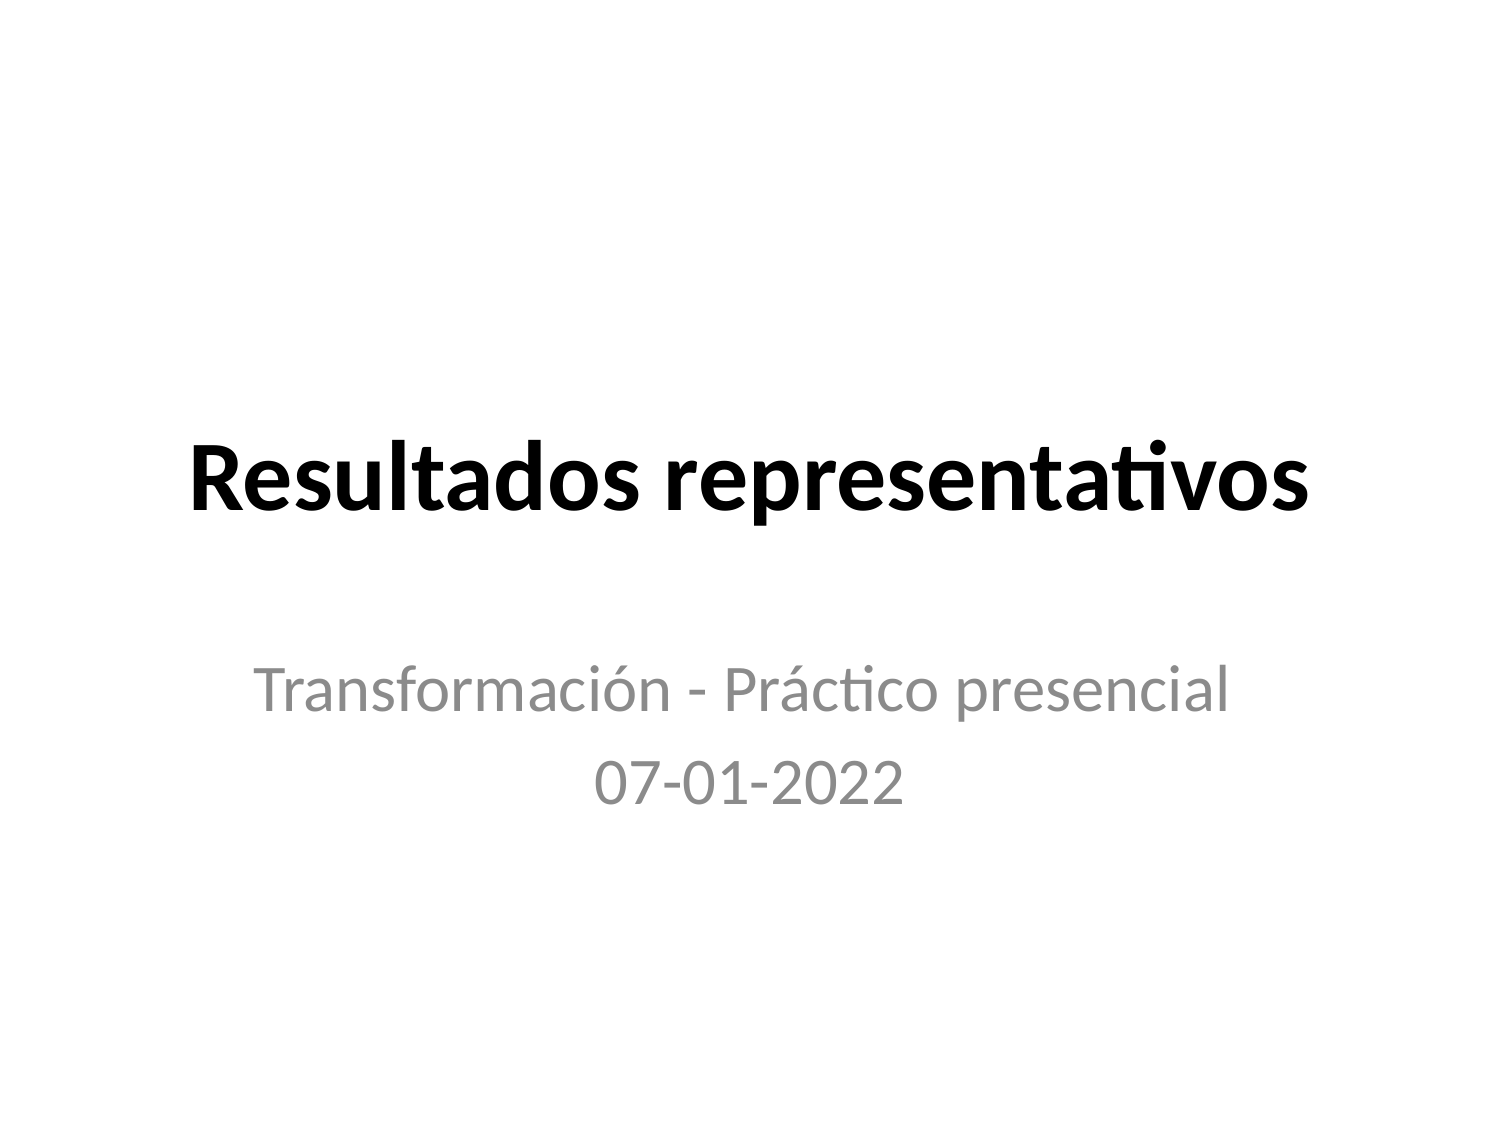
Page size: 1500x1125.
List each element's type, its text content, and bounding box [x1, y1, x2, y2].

title Resultados representativos [112, 349, 1388, 591]
subtitle Transformación - Práctico presencial 07-01-2022 [225, 637, 1275, 925]
